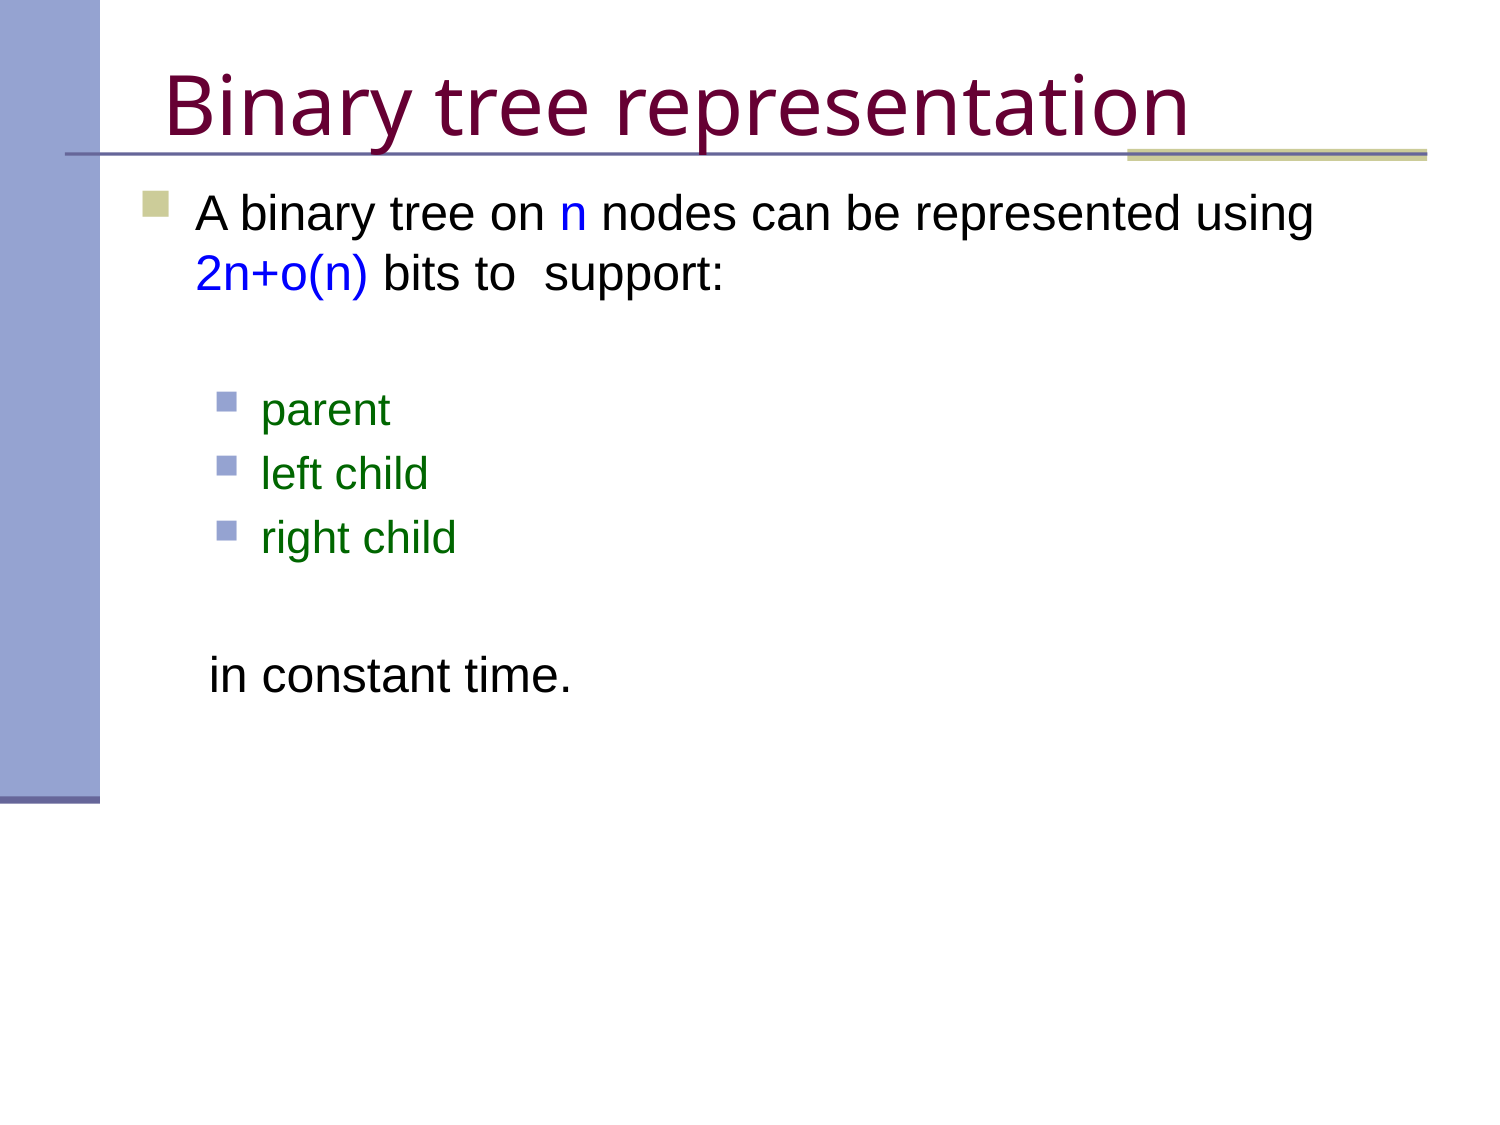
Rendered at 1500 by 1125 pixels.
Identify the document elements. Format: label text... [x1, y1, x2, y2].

title Binary tree representation [147, 42, 1423, 161]
list A binary tree on n nodes can be represented using 2n+o(n) bits to support: parent left child right child in constant time. [123, 172, 1471, 1035]
